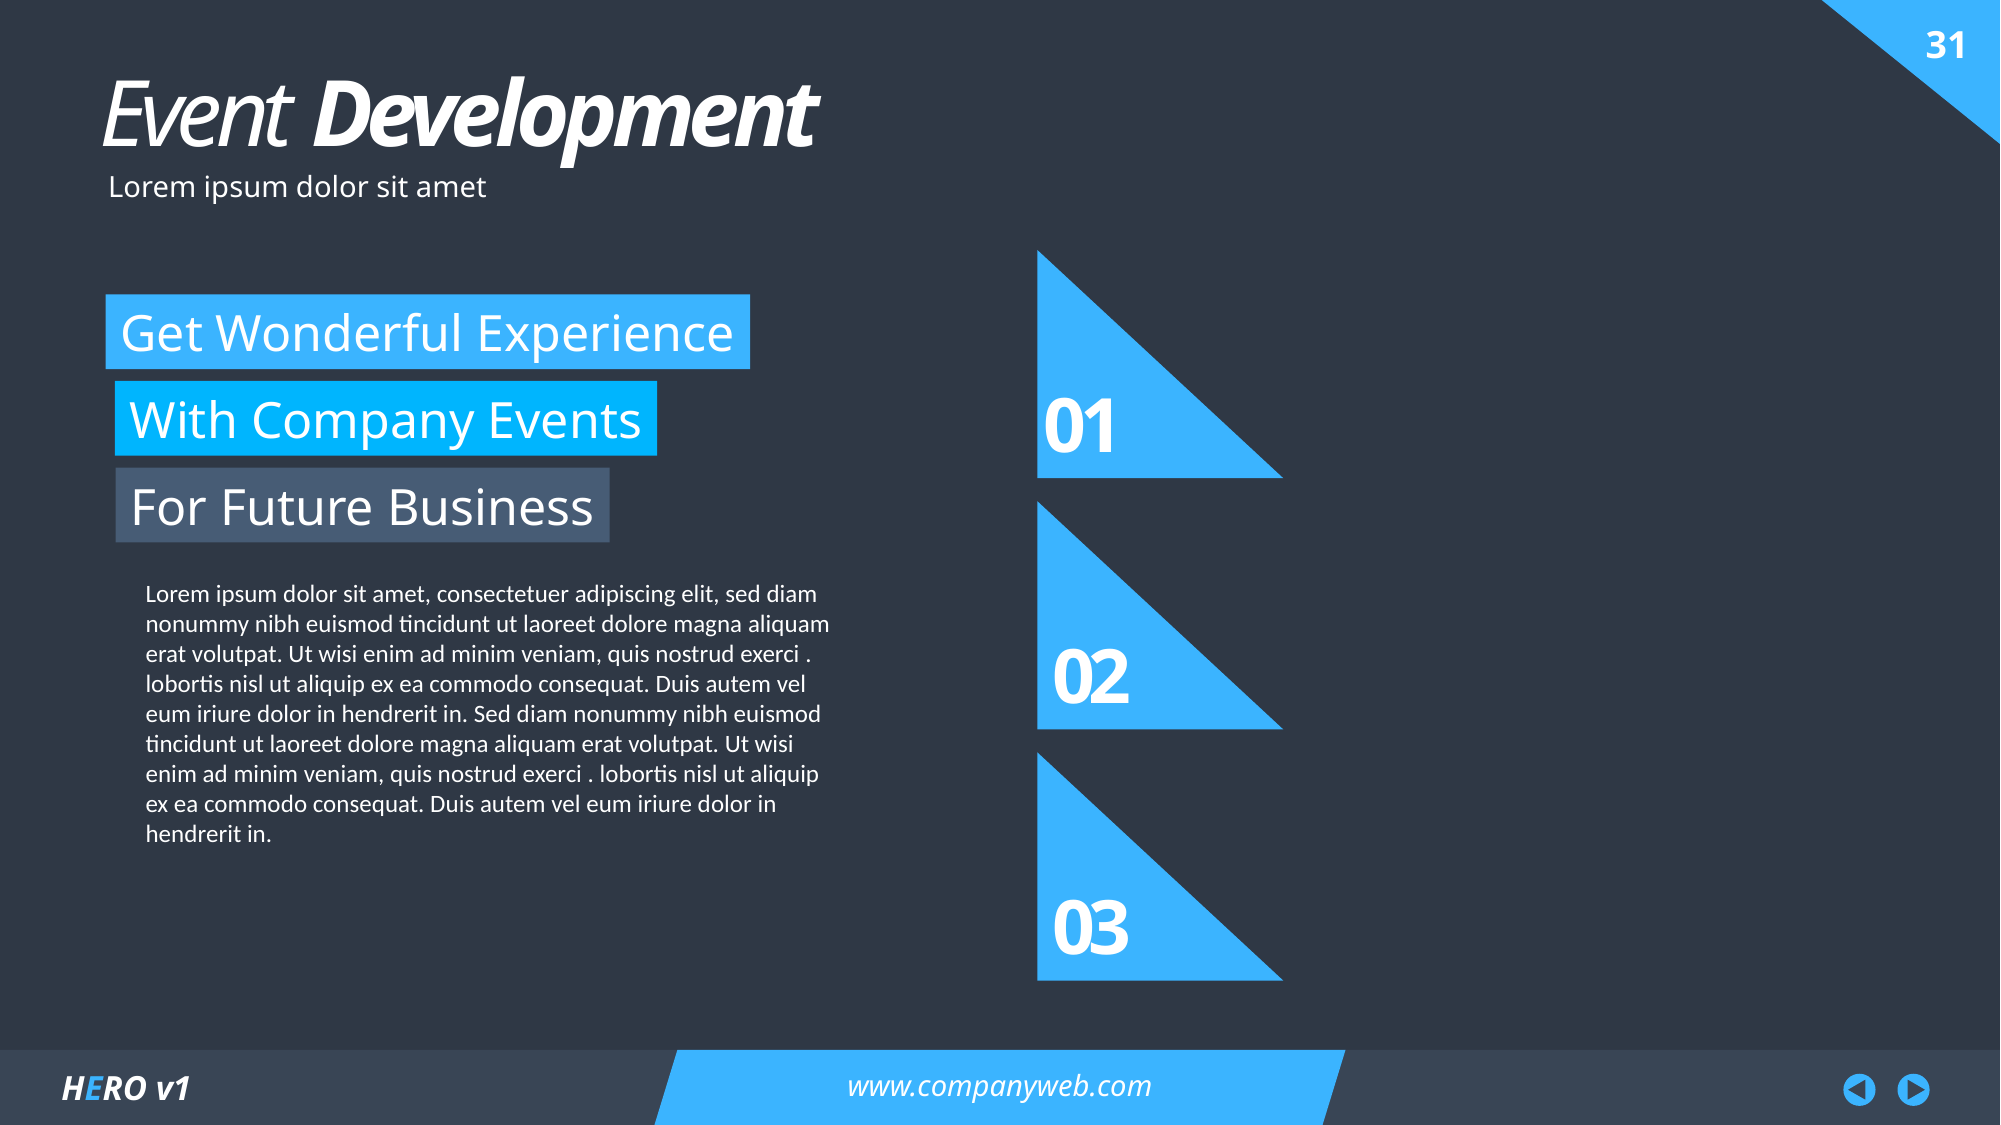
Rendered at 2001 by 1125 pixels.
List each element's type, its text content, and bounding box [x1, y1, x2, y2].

text_box Get Wonderful Experience [105, 294, 751, 370]
picture [1037, 751, 1902, 981]
text_box Lorem ipsum dolor sit amet, consectetuer adipiscing elit, sed diam nonummy nibh euismod tincidunt ut laoreet dolore magna aliquam erat volutpat. Ut wisi enim ad minim veniam, quis nostrud exerci . lobortis nisl ut aliquip ex ea commodo consequat. Duis autem vel eum iriure dolor in hendrerit in. Sed diam nonummy nibh euismod tincidunt ut laoreet dolore magna aliquam erat volutpat. Ut wisi enim ad minim veniam, quis nostrud exerci . lobortis nisl ut aliquip ex ea commodo consequat. Duis autem vel eum iriure dolor in hendrerit in. [130, 570, 853, 885]
text_box Lorem ipsum dolor sit amet [93, 169, 785, 207]
picture [1037, 248, 1902, 479]
picture [1037, 500, 1902, 730]
text_box With Company Events [114, 380, 658, 456]
text_box For Future Business [115, 467, 610, 543]
text_box Event Development [84, 63, 1171, 169]
